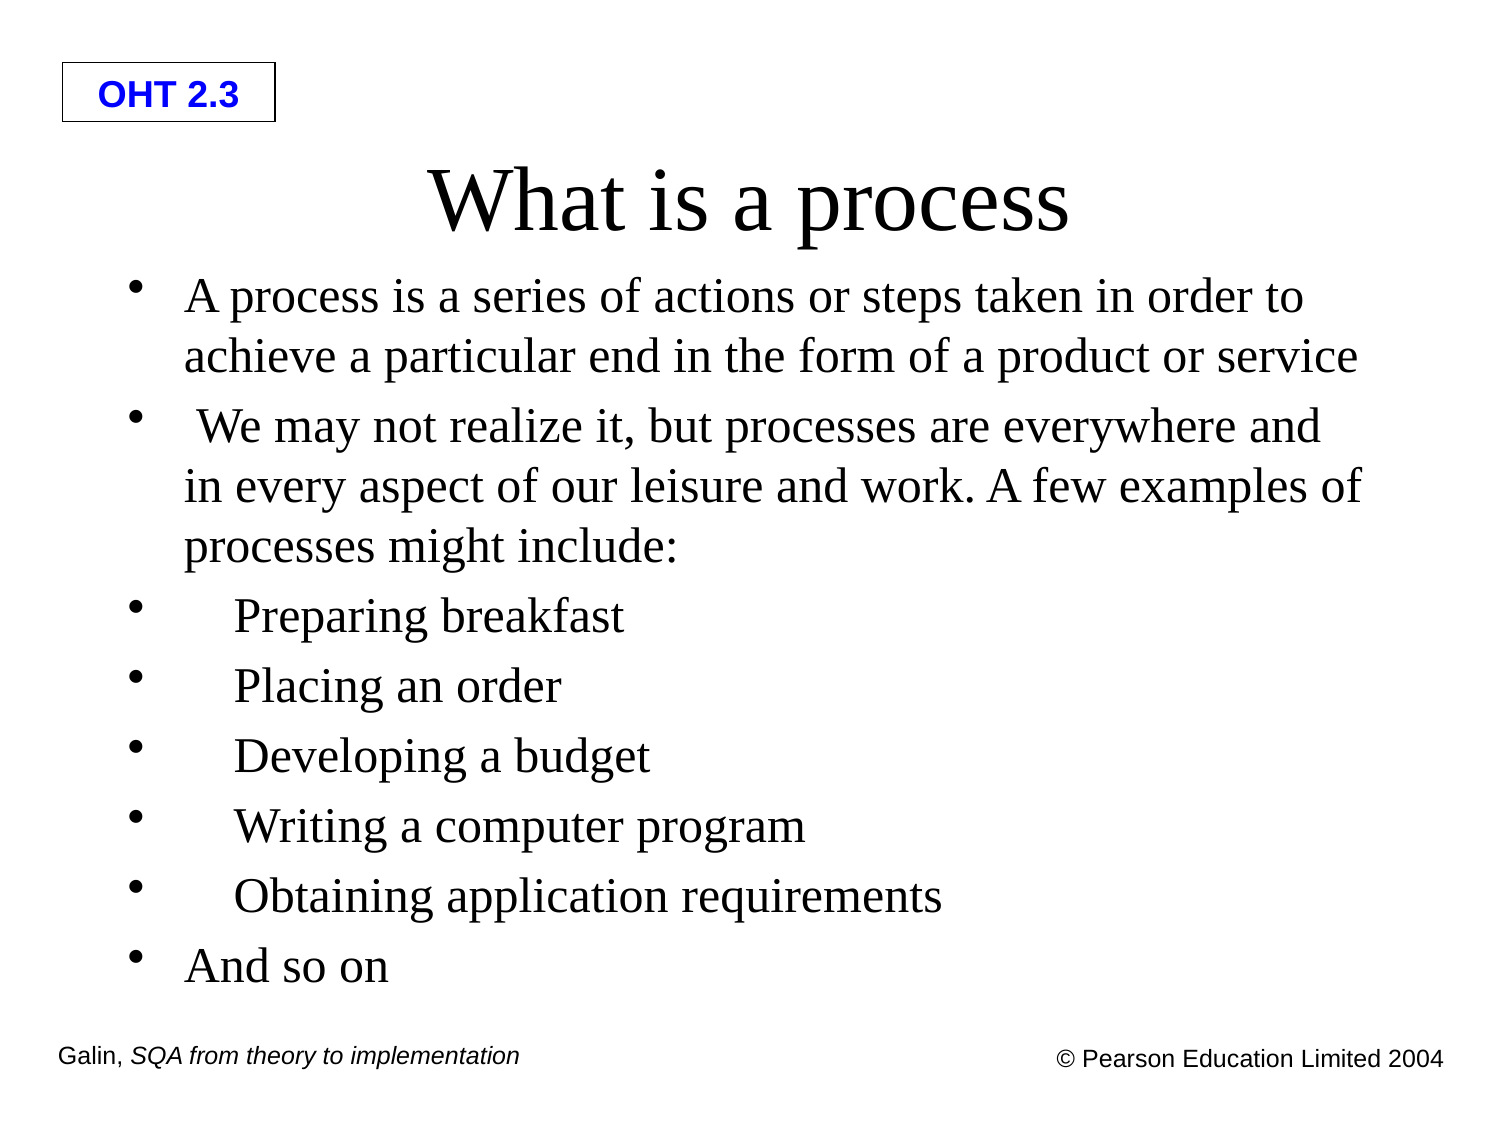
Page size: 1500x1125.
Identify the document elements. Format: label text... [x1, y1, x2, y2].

list A process is a series of actions or steps taken in order to achieve a particular end in the form of a product or service We may not realize it, but processes are everywhere and in every aspect of our leisure and work. A few examples of processes might include: Preparing breakfast Placing an order Developing a budget Writing a computer program Obtaining application requirements And so on [112, 255, 1388, 1001]
title What is a process [112, 99, 1388, 255]
